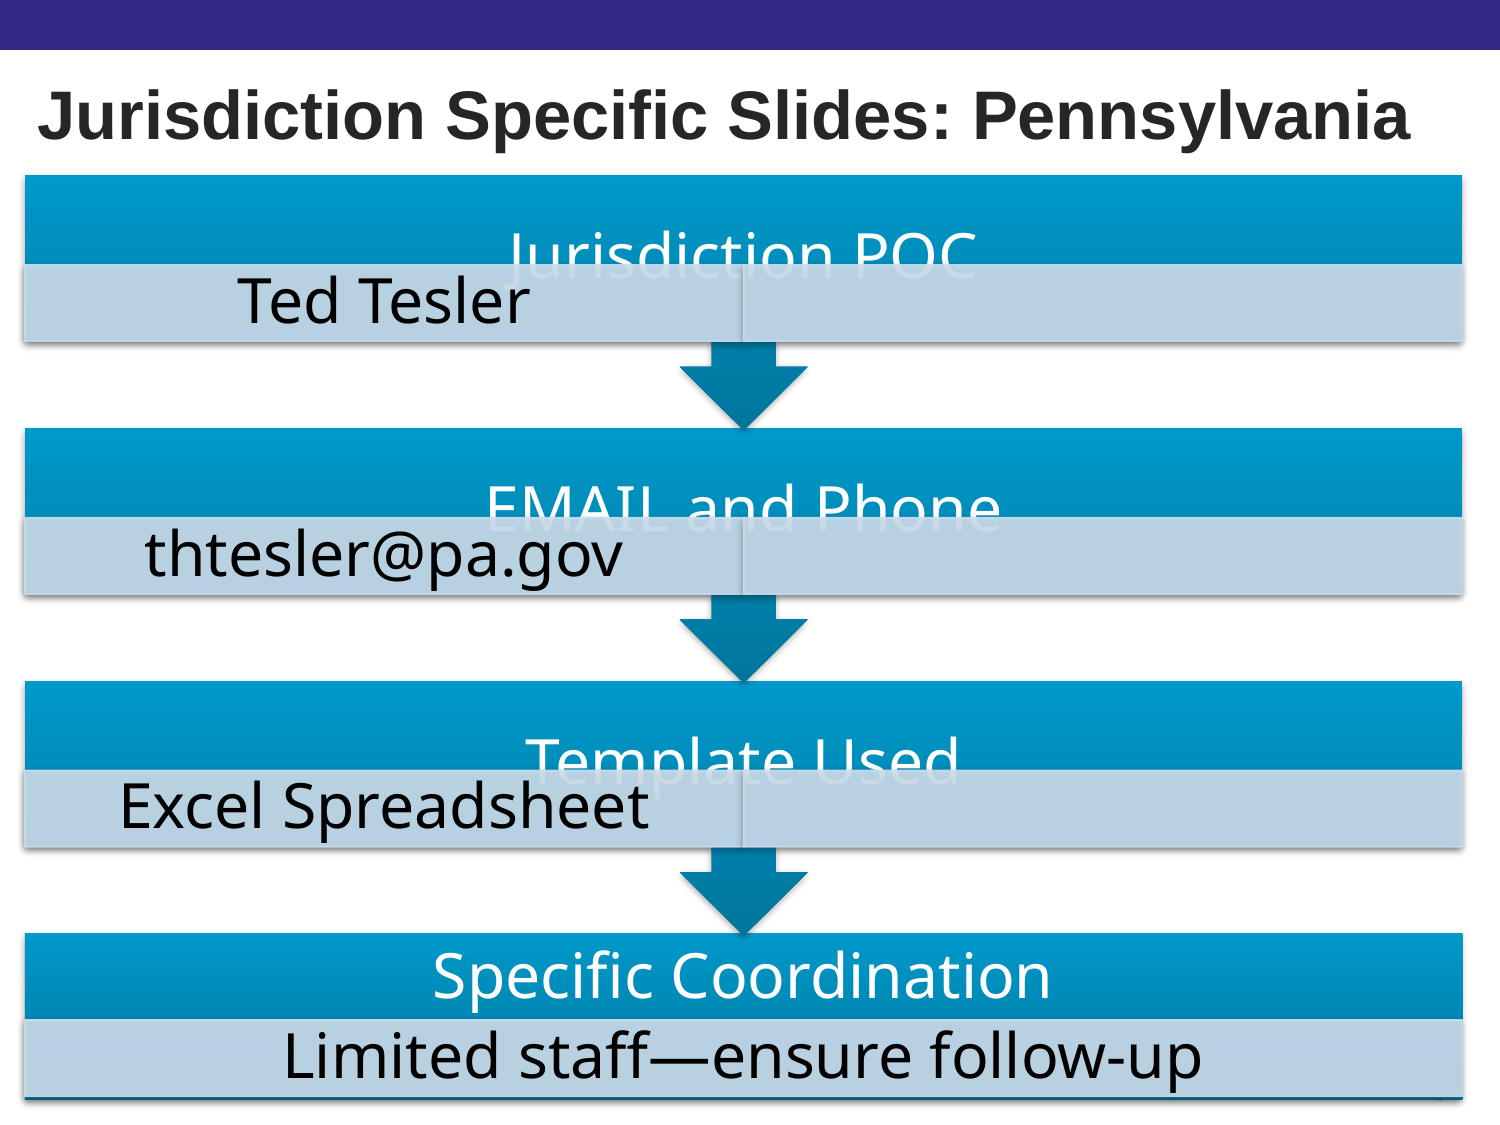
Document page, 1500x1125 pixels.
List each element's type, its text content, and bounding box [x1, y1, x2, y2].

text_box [24, 174, 1463, 1101]
title Jurisdiction Specific Slides: Pennsylvania [37, 62, 1463, 174]
